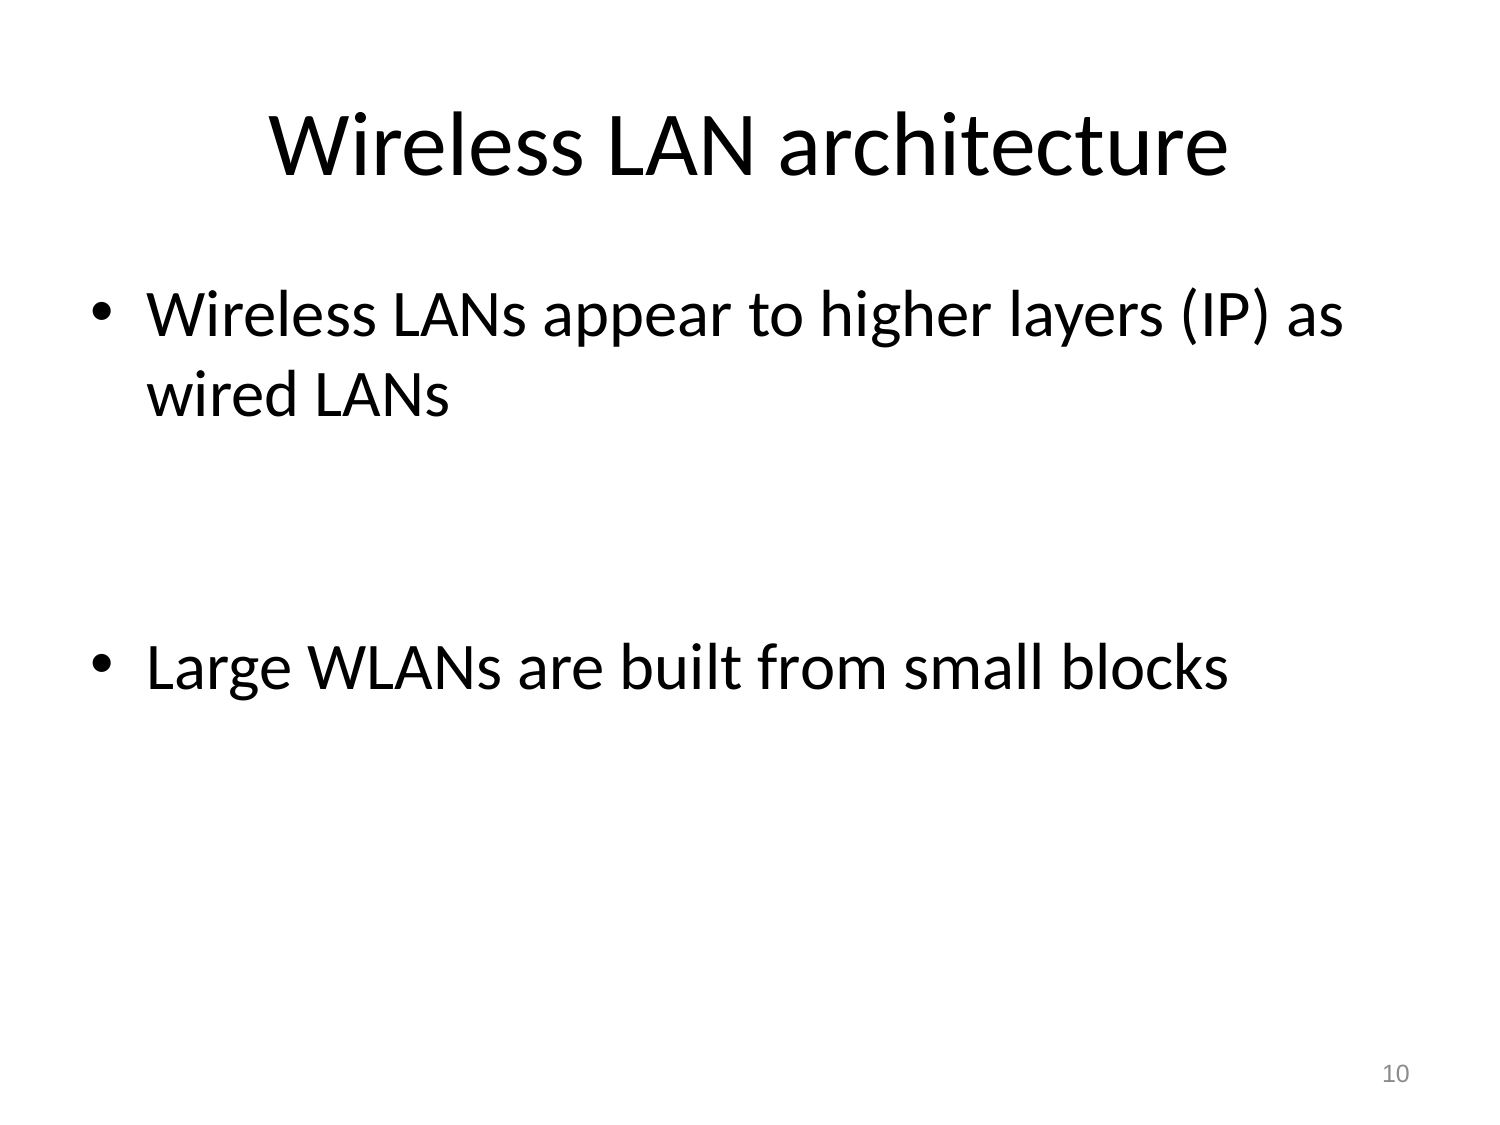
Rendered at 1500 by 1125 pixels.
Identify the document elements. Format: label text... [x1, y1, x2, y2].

title Wireless LAN architecture [74, 44, 1426, 233]
slide_number 10 [1074, 1042, 1425, 1103]
list Wireless LANs appear to higher layers (IP) as wired LANs Large WLANs are built from small blocks [74, 262, 1426, 1006]
